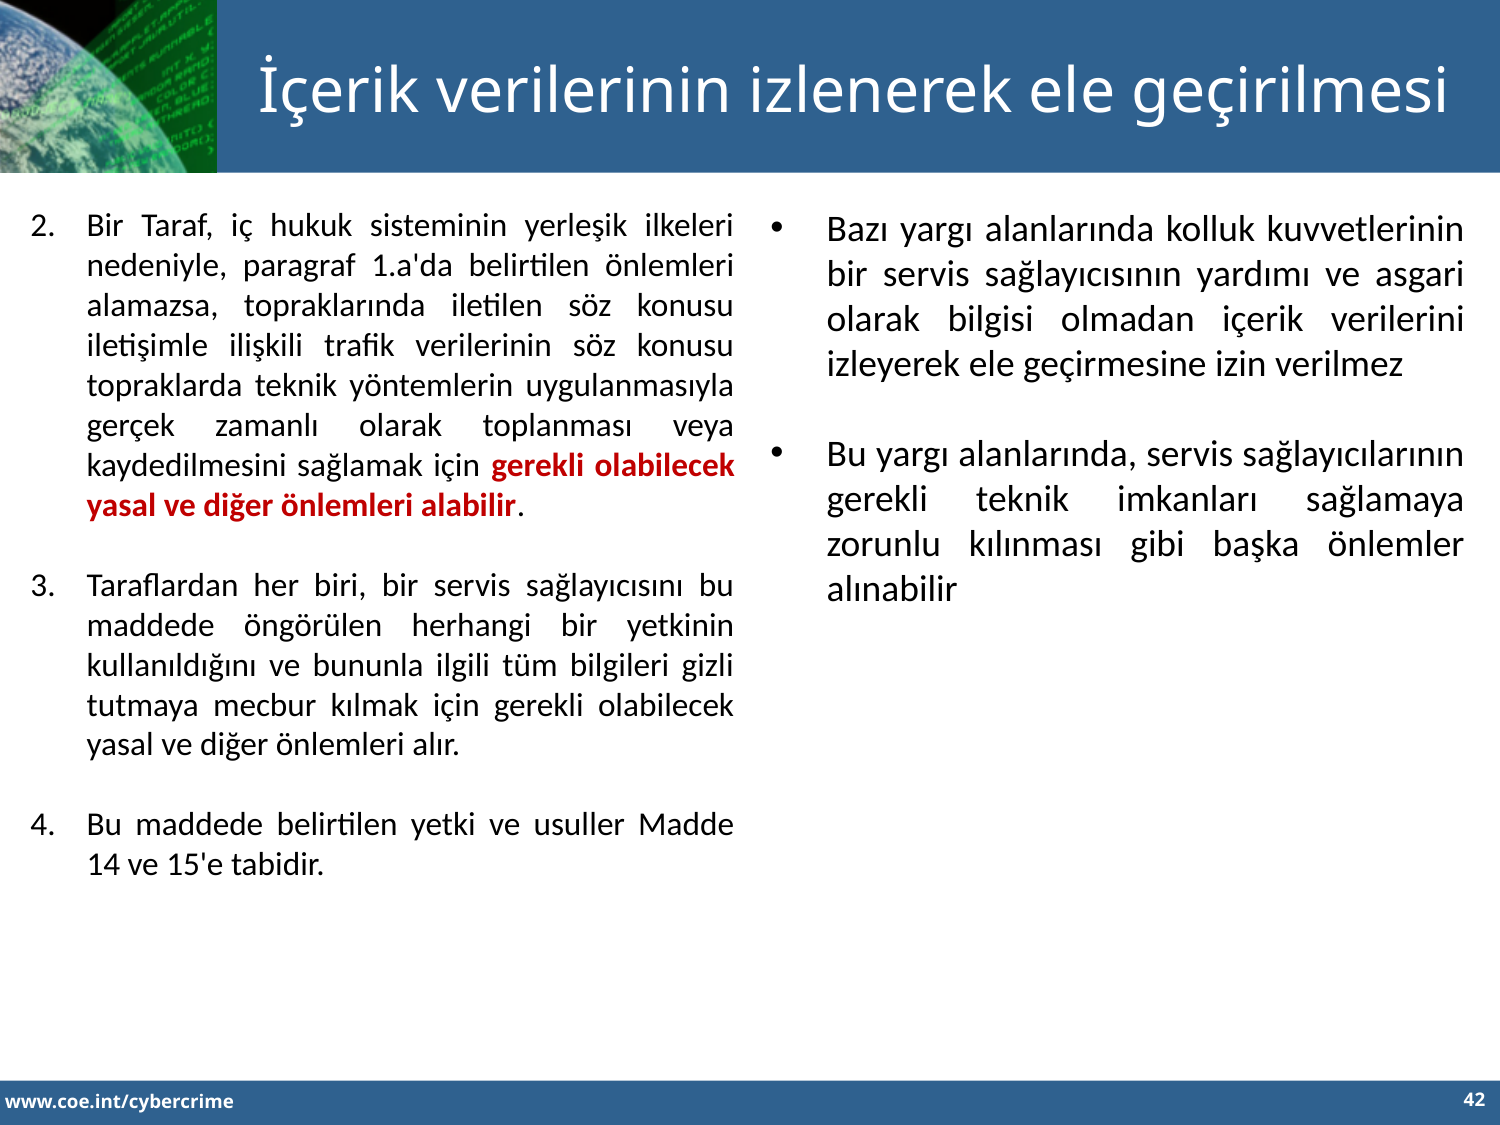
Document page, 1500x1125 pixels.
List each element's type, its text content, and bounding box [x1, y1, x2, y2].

text_box İçerik verilerinin izlenerek ele geçirilmesi [230, 42, 1483, 133]
picture [0, 0, 217, 173]
text_box Bir Taraf, iç hukuk sisteminin yerleşik ilkeleri nedeniyle, paragraf 1.a'da belirtilen önlemleri alamazsa, topraklarında iletilen söz konusu iletişimle ilişkili trafik verilerinin söz konusu topraklarda teknik yöntemlerin uygulanmasıyla gerçek zamanlı olarak toplanması veya kaydedilmesini sağlamak için gerekli olabilecek yasal ve diğer önlemleri alabilir. Taraflardan her biri, bir servis sağlayıcısını bu maddede öngörülen herhangi bir yetkinin kullanıldığını ve bununla ilgili tüm bilgileri gizli tutmaya mecbur kılmak için gerekli olabilecek yasal ve diğer önlemleri alır. Bu maddede belirtilen yetki ve usuller Madde 14 ve 15'e tabidir. [15, 196, 750, 890]
text_box Bazı yargı alanlarında kolluk kuvvetlerinin bir servis sağlayıcısının yardımı ve asgari olarak bilgisi olmadan içerik verilerini izleyerek ele geçirmesine izin verilmez Bu yargı alanlarında, servis sağlayıcılarının gerekli teknik imkanları sağlamaya zorunlu kılınması gibi başka önlemler alınabilir [755, 196, 1480, 616]
